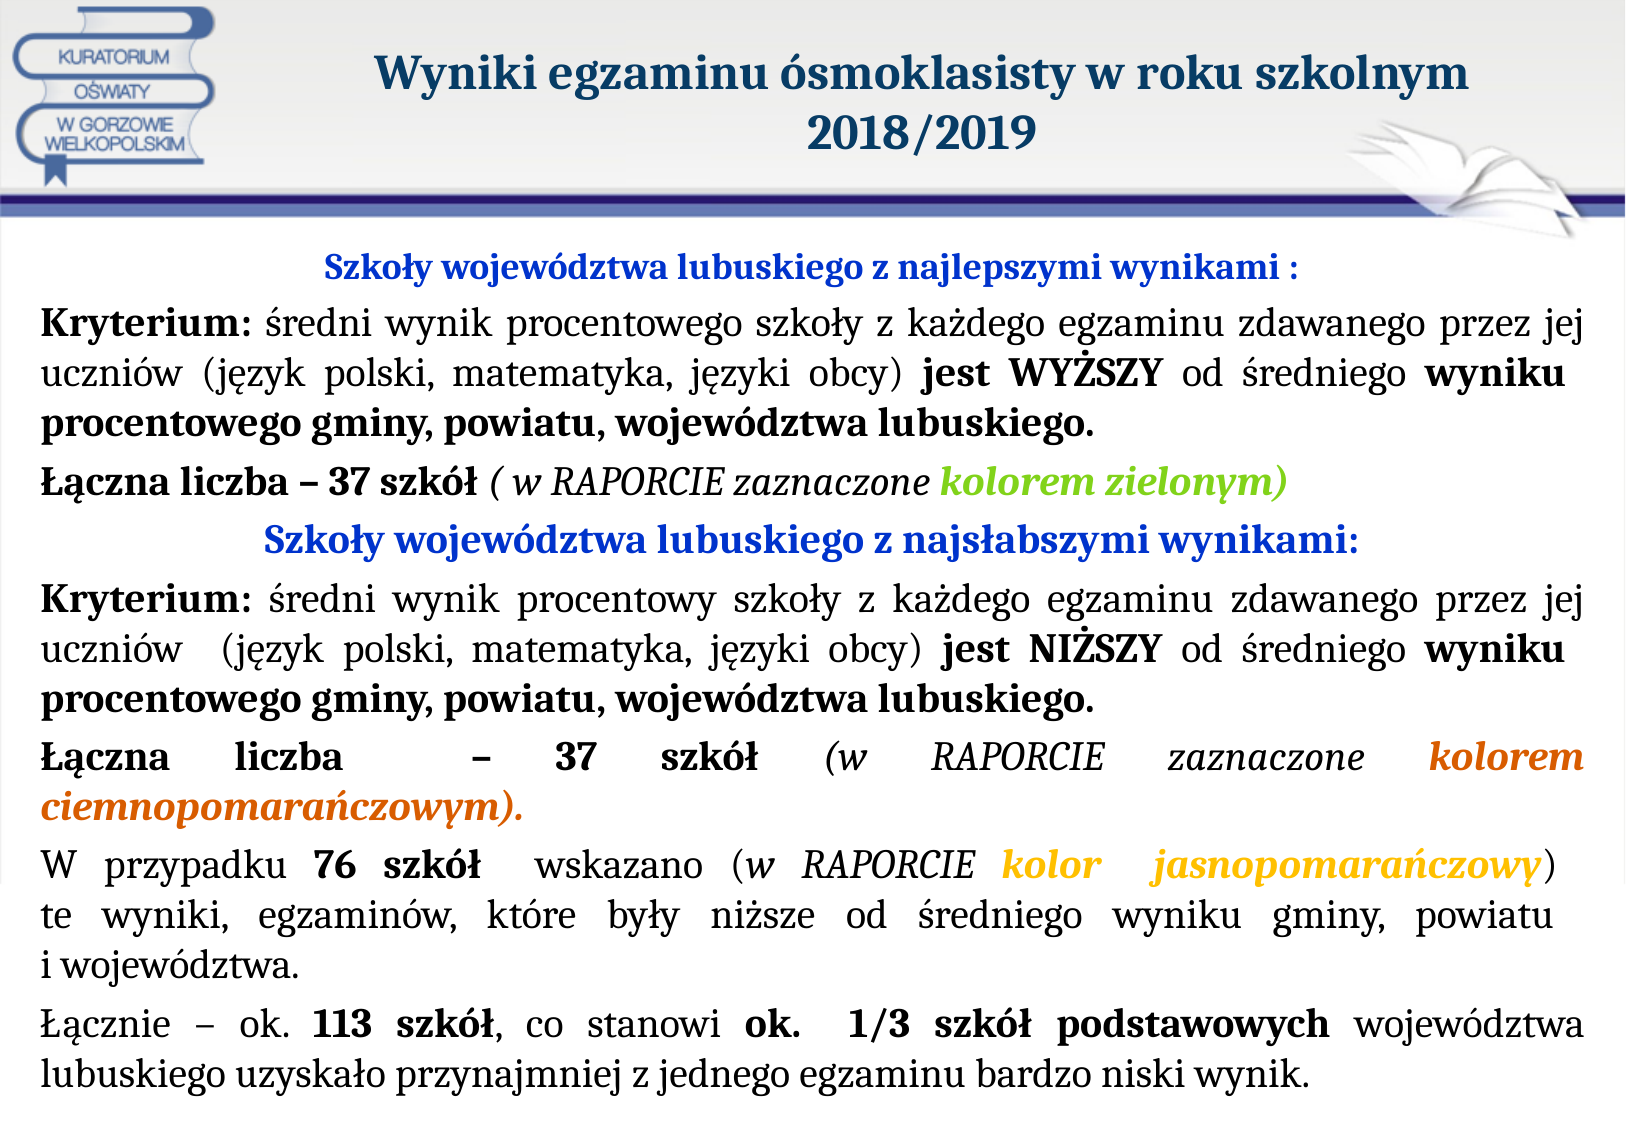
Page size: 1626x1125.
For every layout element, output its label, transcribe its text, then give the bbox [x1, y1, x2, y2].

title Wyniki egzaminu ósmoklasisty w roku szkolnym 2018/2019 [245, 23, 1600, 176]
picture [0, 0, 1626, 1125]
list Szkoły województwa lubuskiego z najlepszymi wynikami : Kryterium: średni wynik procentowego szkoły z każdego egzaminu zdawanego przez jej uczniów (język polski, matematyka, języki obcy) jest WYŻSZY od średniego wyniku procentowego gminy, powiatu, województwa lubuskiego. Łączna liczba – 37 szkół ( w RAPORCIE zaznaczone kolorem zielonym) Szkoły województwa lubuskiego z najsłabszymi wynikami: Kryterium: średni wynik procentowy szkoły z każdego egzaminu zdawanego przez jej uczniów (język polski, matematyka, języki obcy) jest NIŻSZY od średniego wyniku procentowego gminy, powiatu, województwa lubuskiego. Łączna liczba – 37 szkół (w RAPORCIE zaznaczone kolorem ciemnopomarańczowym). W przypadku 76 szkół wskazano (w RAPORCIE kolor jasnopomarańczowy) te wyniki, egzaminów, które były niższe od średniego wyniku gminy, powiatu i województwa. Łącznie – ok. 113 szkół, co stanowi ok. 1/3 szkół podstawowych województwa lubuskiego uzyskało przynajmniej z jednego egzaminu bardzo niski wynik. [25, 234, 1600, 1125]
